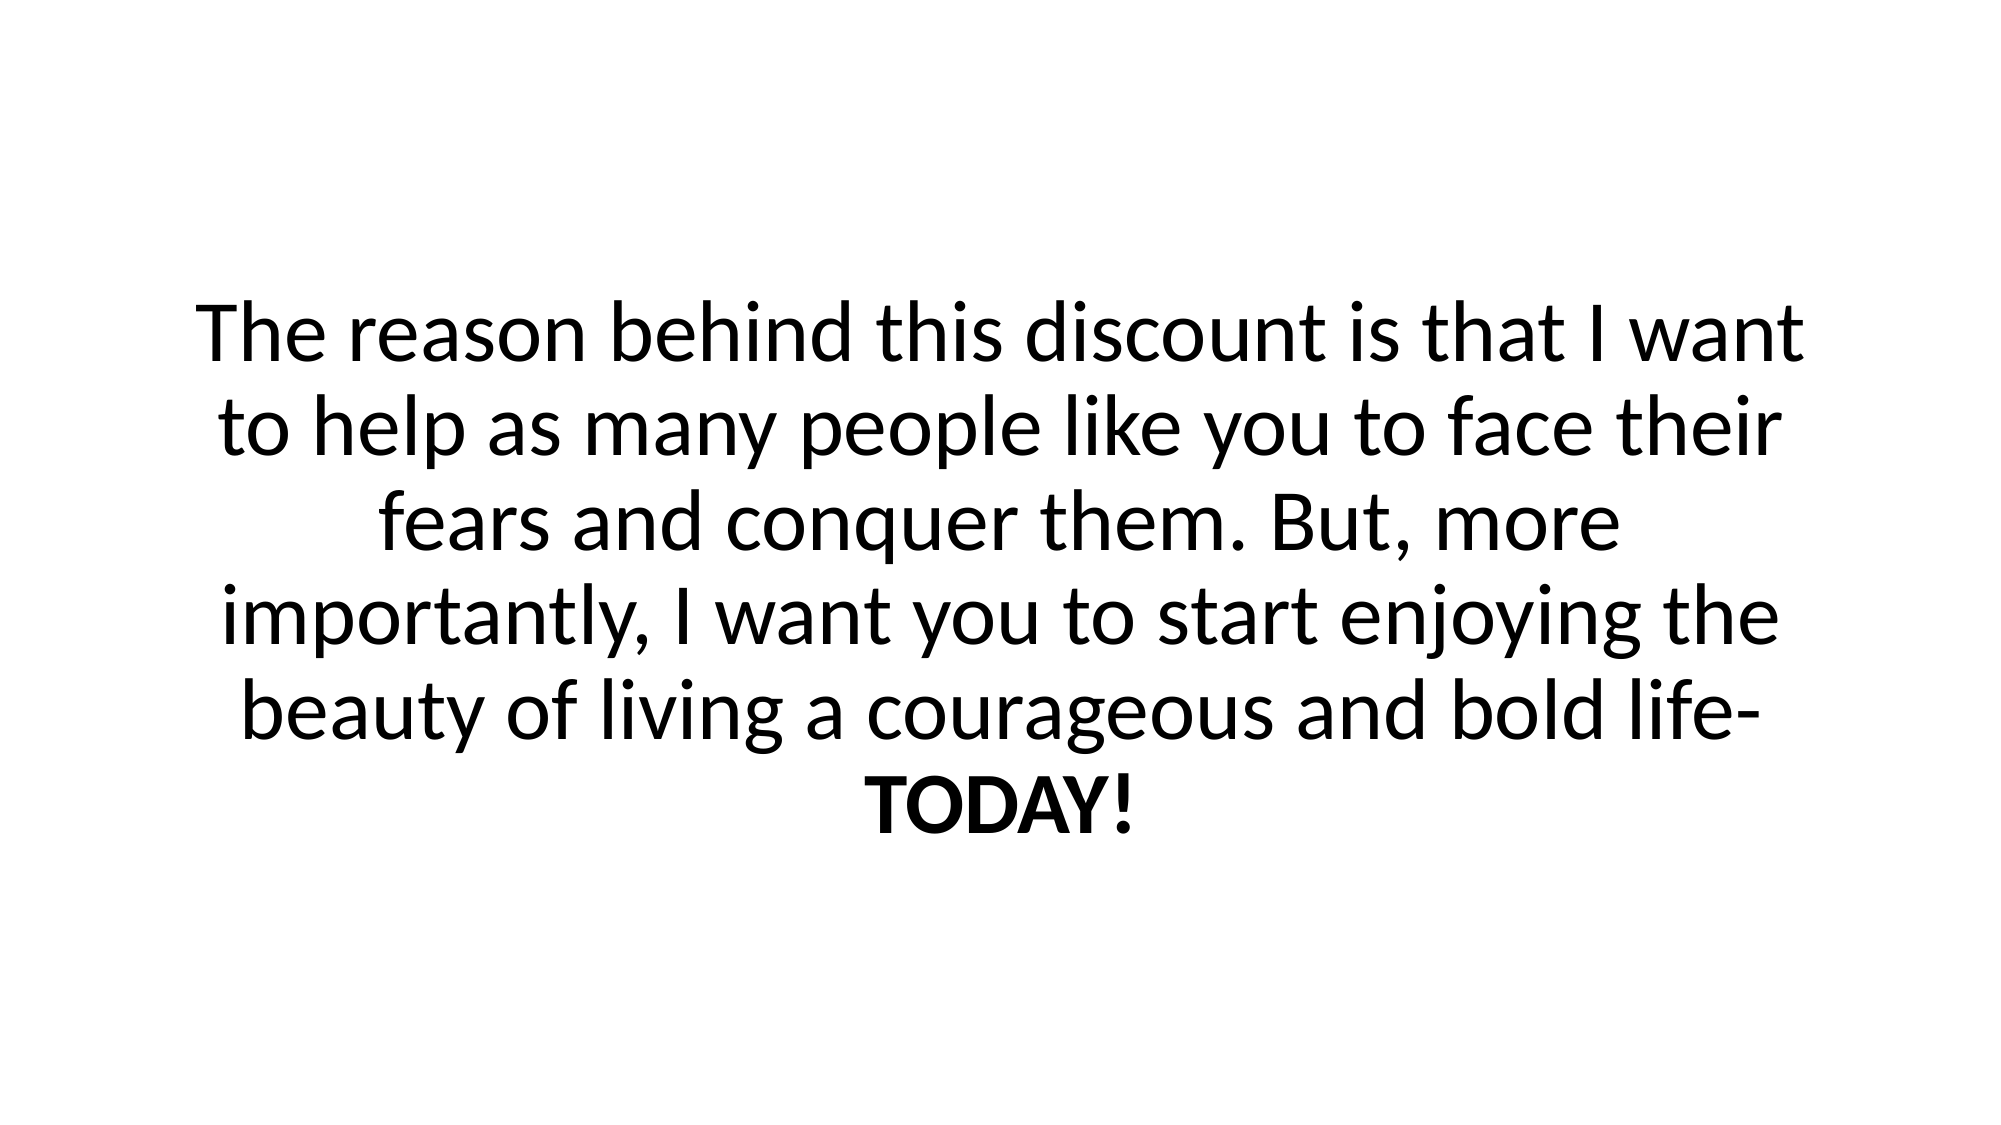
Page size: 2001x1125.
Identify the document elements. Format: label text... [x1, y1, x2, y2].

list The reason behind this discount is that I want to help as many people like you to face their fears and conquer them. But, more importantly, I want you to start enjoying the beauty of living a courageous and bold life-TODAY! [138, 278, 1864, 862]
